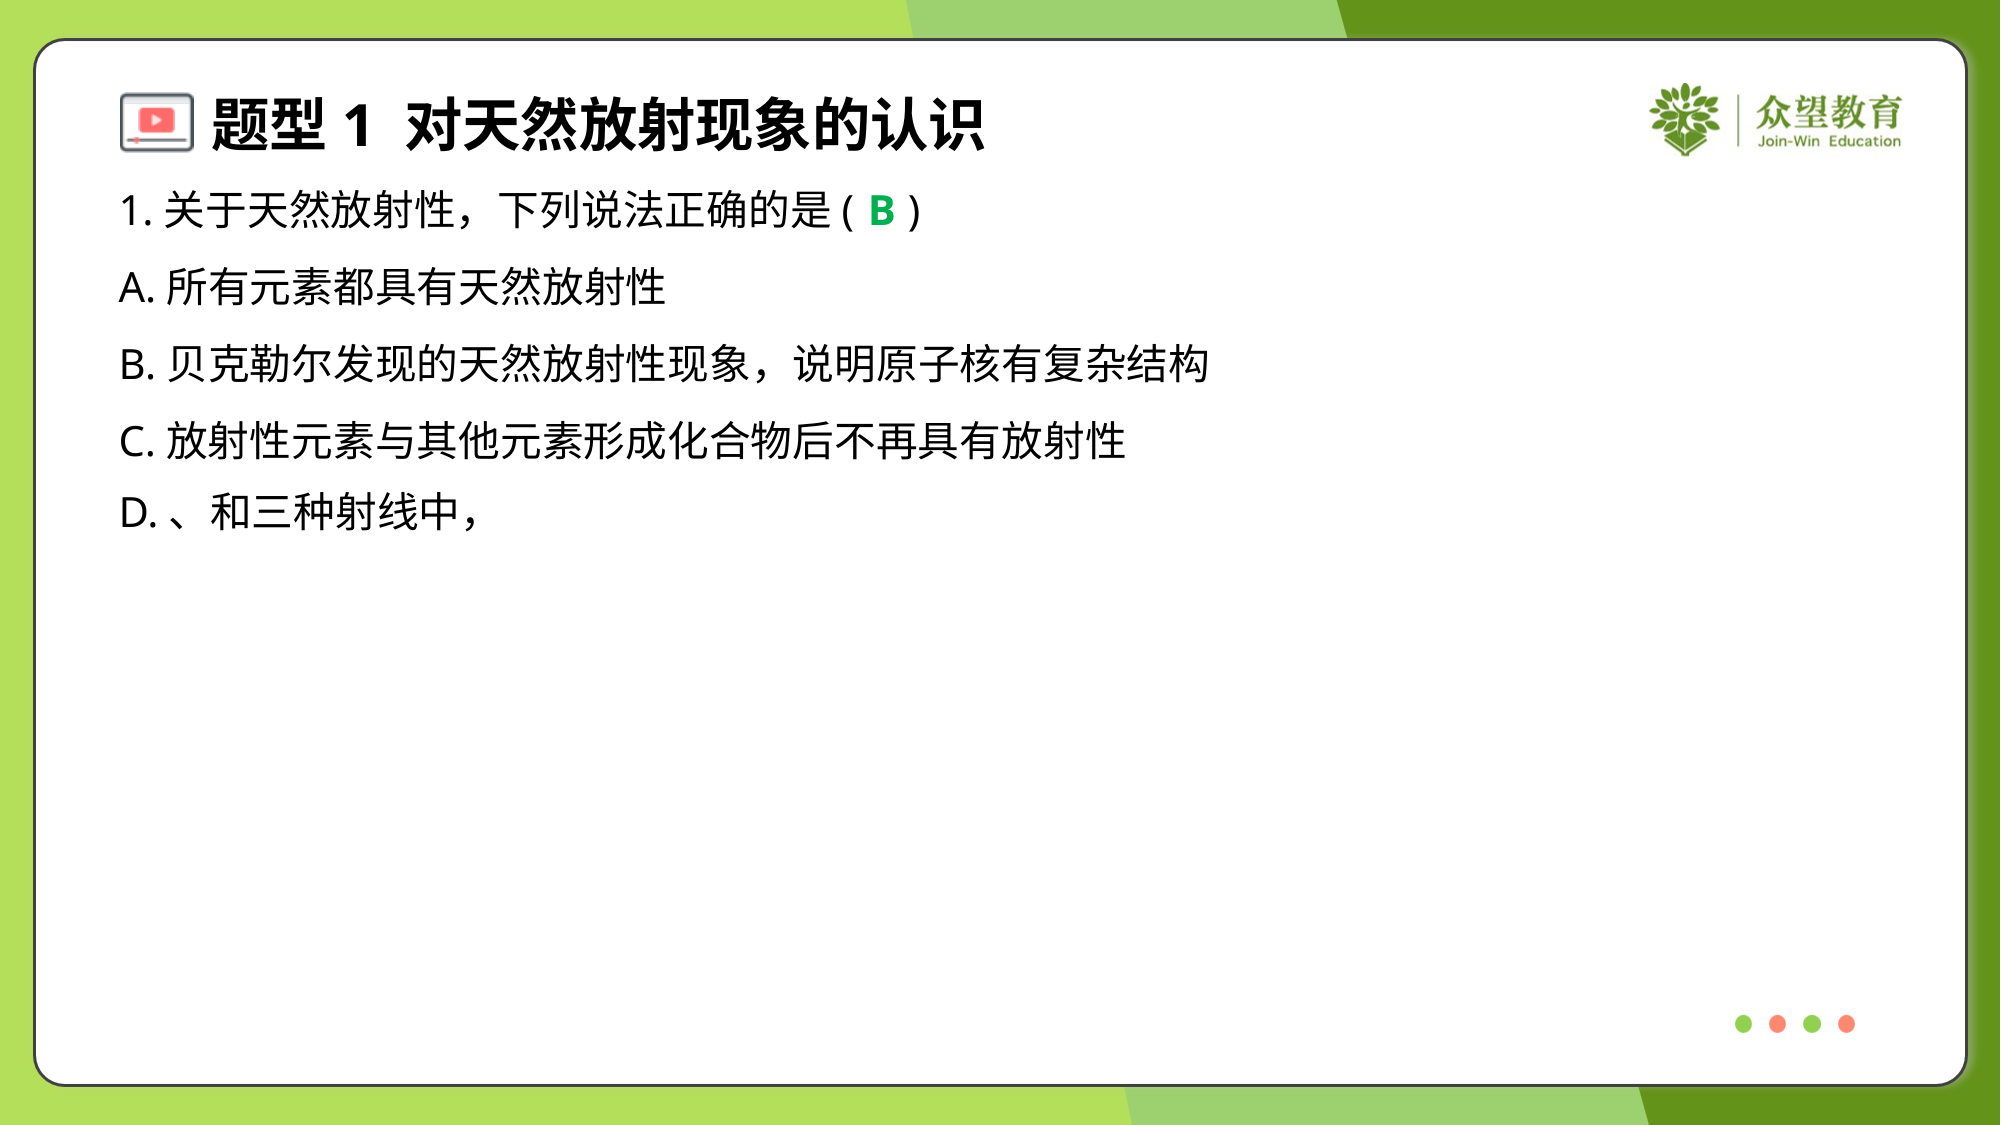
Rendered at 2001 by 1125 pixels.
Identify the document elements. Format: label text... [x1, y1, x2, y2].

text_box 1.关于天然放射性，下列说法正确的是( ) [912, 158, 1883, 226]
picture [0, 0, 2000, 1125]
text_box 1.关于天然放射性，下列说法正确的是( ) [118, 158, 852, 226]
text_box B [852, 158, 912, 226]
